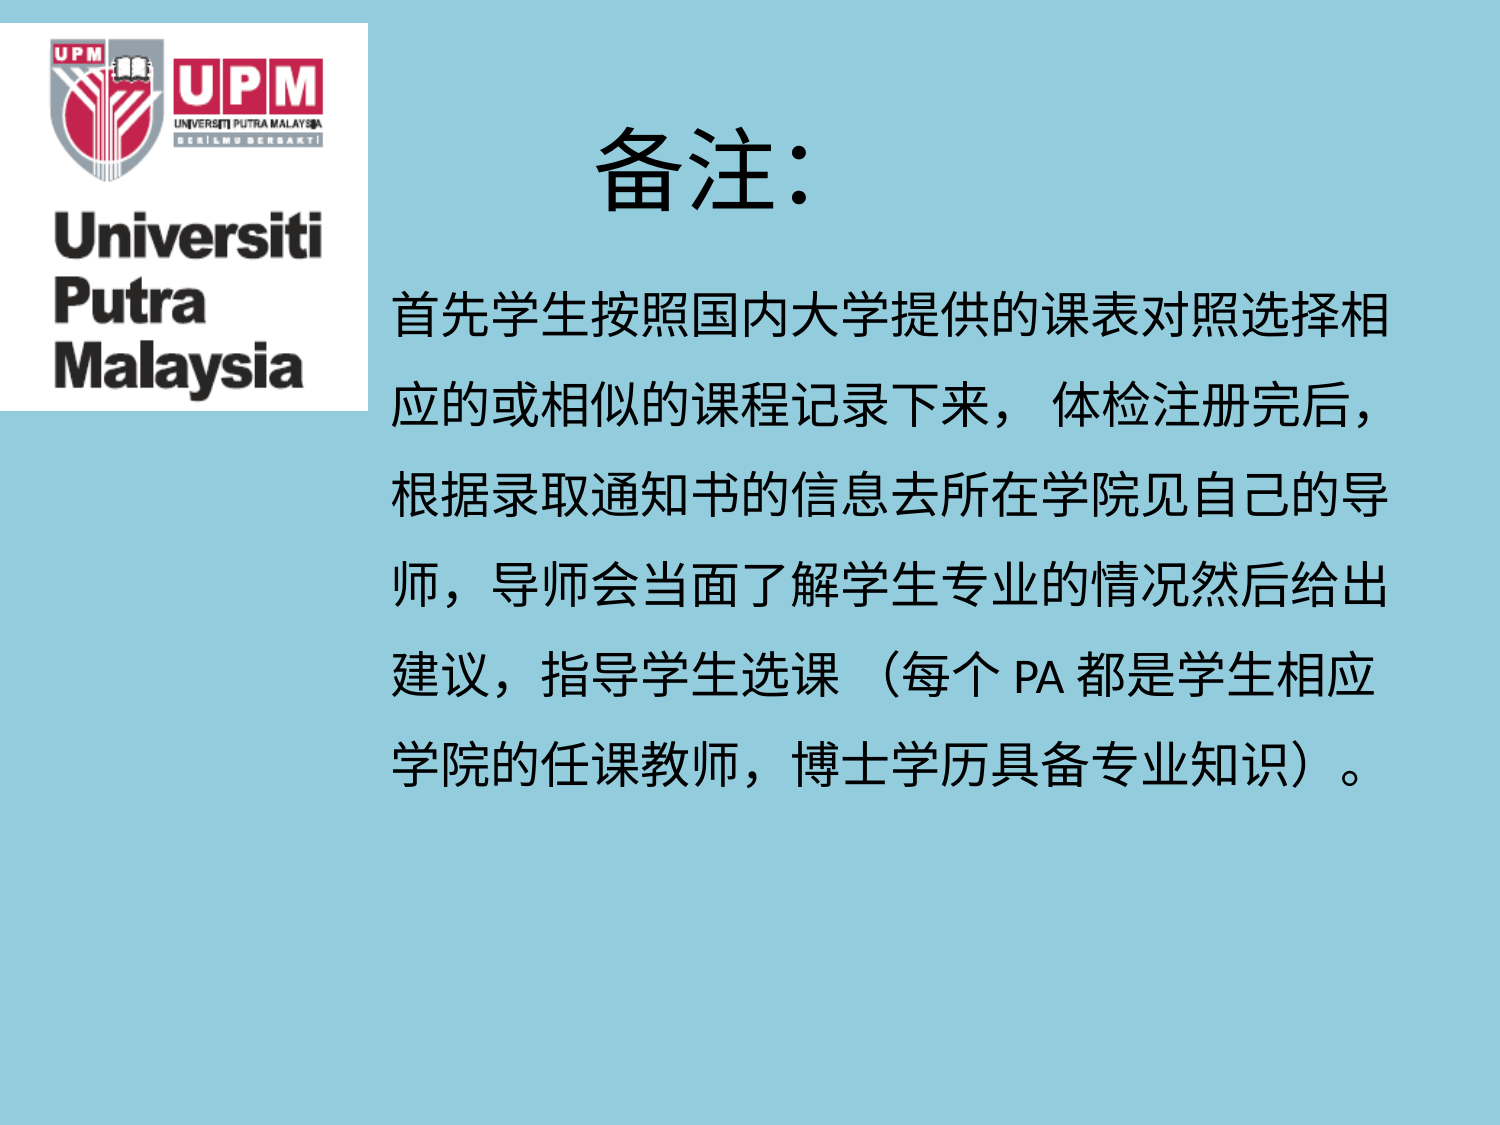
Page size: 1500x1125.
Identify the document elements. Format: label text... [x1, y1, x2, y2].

picture [0, 23, 368, 411]
subtitle 首先学生按照国内大学提供的课表对照选择相应的或相似的课程记录下来， 体检注册完后，根据录取通知书的信息去所在学院见自己的导师，导师会当面了解学生专业的情况然后给出建议，指导学生选课 （每个PA都是学生相应学院的任课教师，博士学历具备专业知识）。 [374, 245, 1426, 534]
title 备注： [371, 46, 1369, 289]
